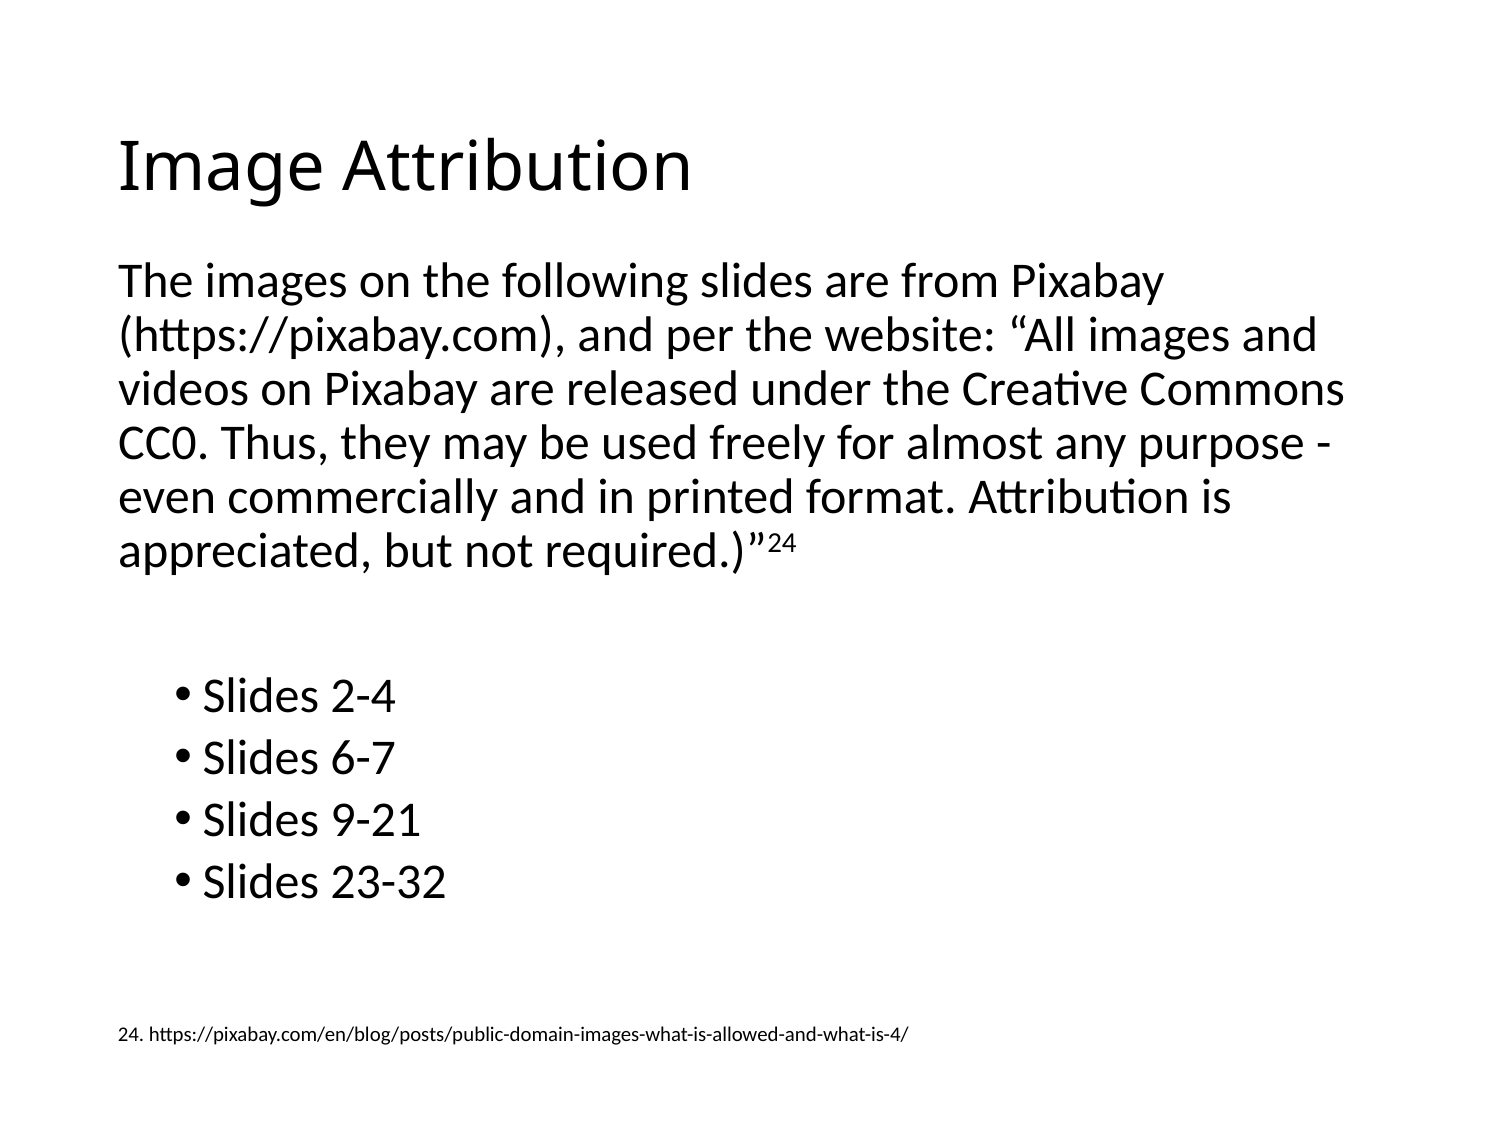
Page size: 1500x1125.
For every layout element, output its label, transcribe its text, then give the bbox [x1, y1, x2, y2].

list The images on the following slides are from Pixabay (https://pixabay.com), and per the website: “All images and videos on Pixabay are released under the Creative Commons CC0. Thus, they may be used freely for almost any purpose - even commercially and in printed format. Attribution is appreciated, but not required.)”24 Slides 2-4 Slides 6-7 Slides 9-21 Slides 23-32 [102, 246, 1398, 1014]
title Image Attribution [102, 59, 1398, 246]
text_box 24. https://pixabay.com/en/blog/posts/public-domain-images-what-is-allowed-and-what-is-4/ [103, 1013, 1280, 1053]
